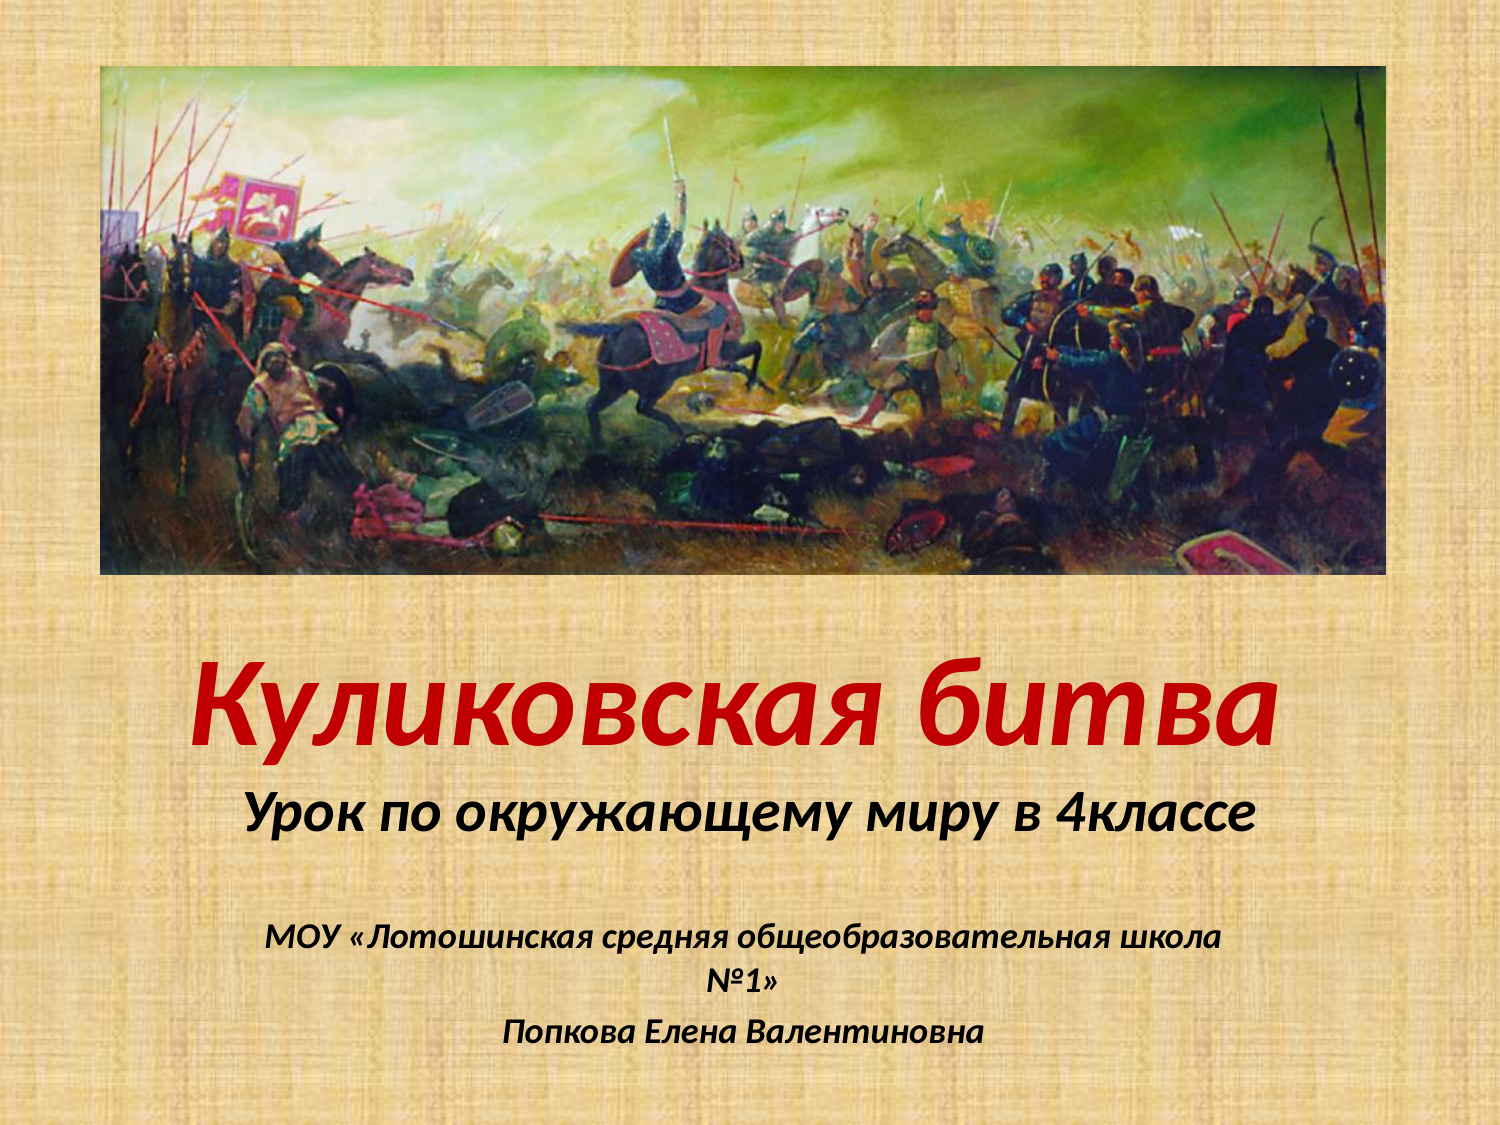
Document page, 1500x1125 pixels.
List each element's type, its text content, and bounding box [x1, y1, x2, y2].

picture [0, 0, 1500, 1125]
subtitle МОУ «Лотошинская средняя общеобразовательная школа №1» Попкова Елена Валентиновна [218, 905, 1269, 1059]
title Куликовская битва Урок по окружающему миру в 4классе [112, 609, 1388, 851]
